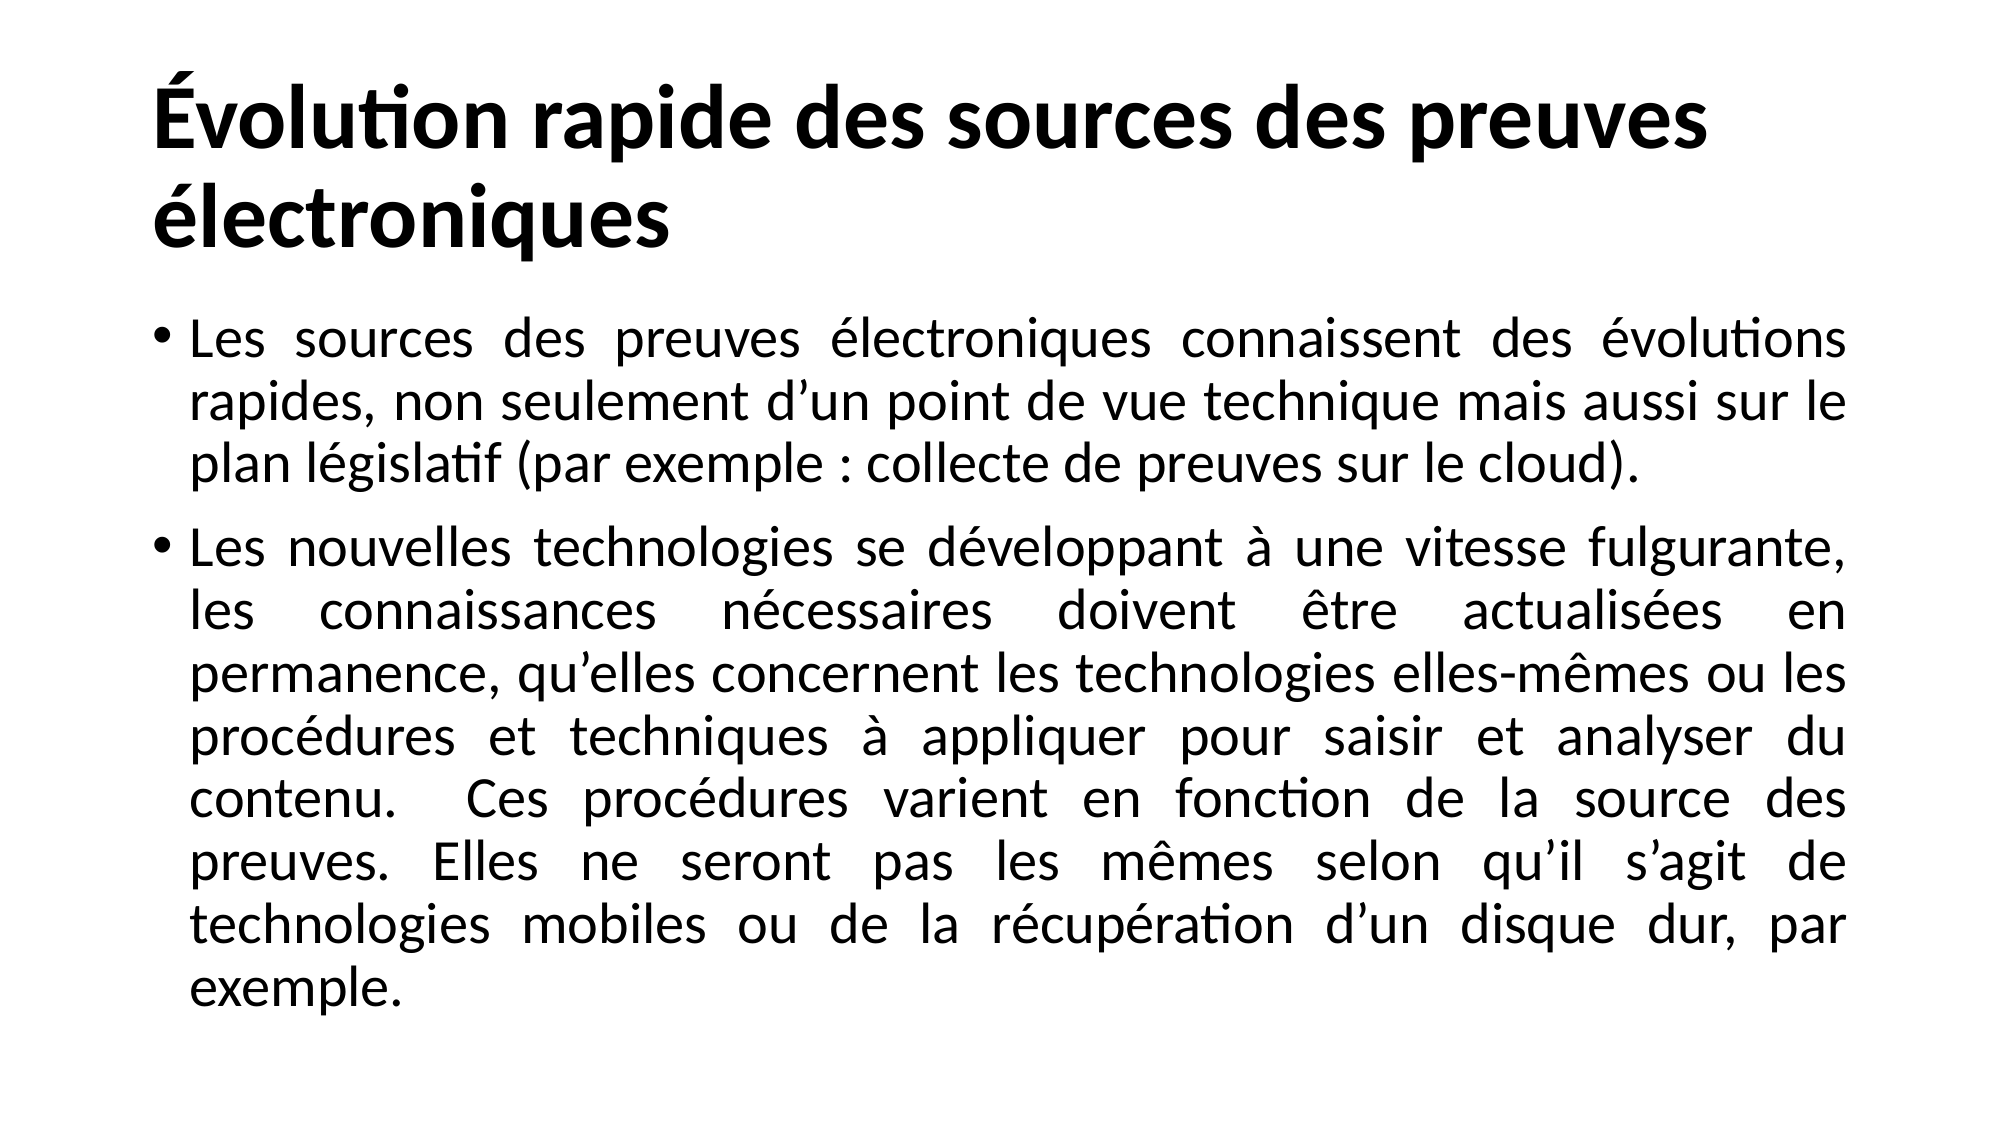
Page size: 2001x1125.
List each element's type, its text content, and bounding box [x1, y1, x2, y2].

list Les sources des preuves électroniques connaissent des évolutions rapides, non seulement d’un point de vue technique mais aussi sur le plan législatif (par exemple : collecte de preuves sur le cloud). Les nouvelles technologies se développant à une vitesse fulgurante, les connaissances nécessaires doivent être actualisées en permanence, qu’elles concernent les technologies elles-mêmes ou les procédures et techniques à appliquer pour saisir et analyser du contenu. Ces procédures varient en fonction de la source des preuves. Elles ne seront pas les mêmes selon qu’il s’agit de technologies mobiles ou de la récupération d’un disque dur, par exemple. [137, 299, 1863, 1065]
title Évolution rapide des sources des preuves électroniques [137, 59, 1863, 278]
